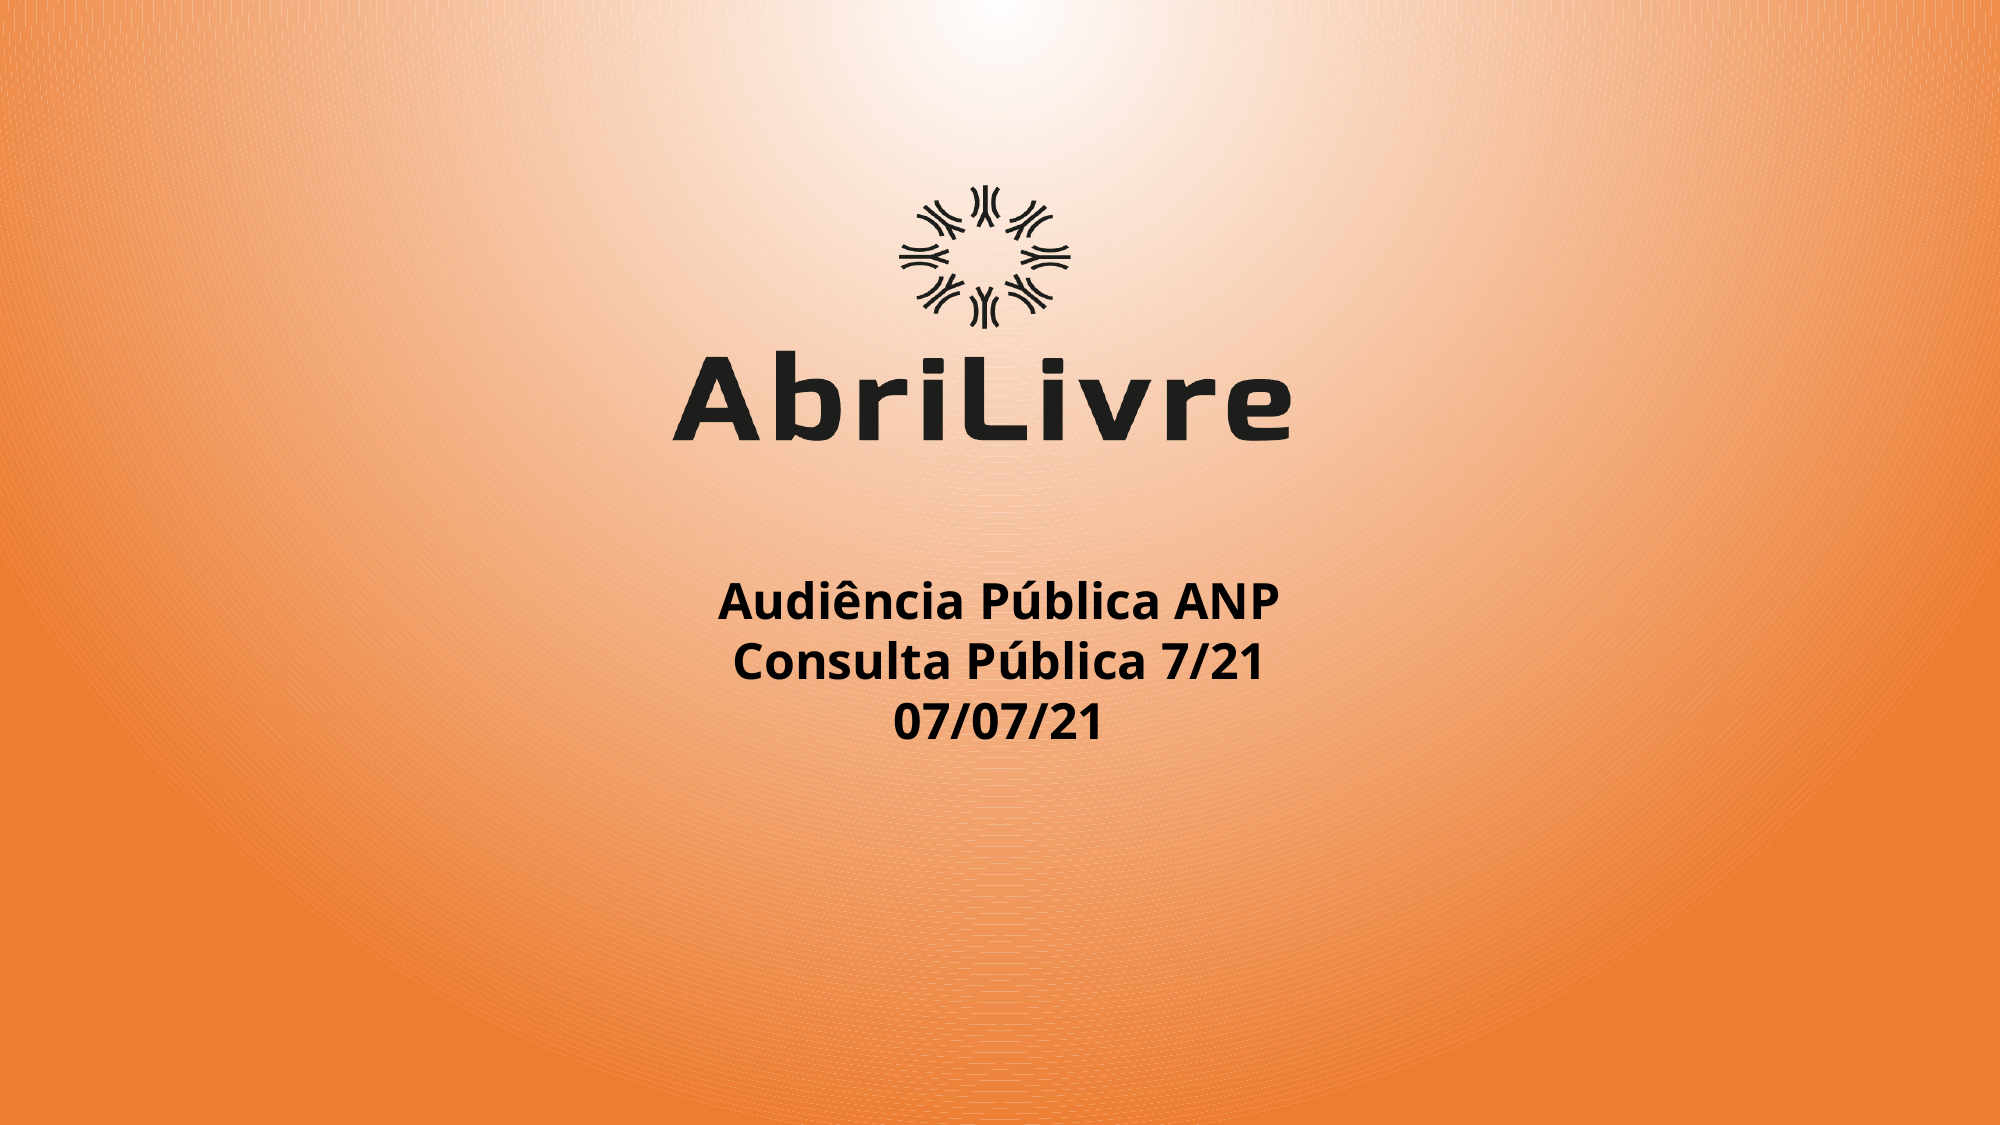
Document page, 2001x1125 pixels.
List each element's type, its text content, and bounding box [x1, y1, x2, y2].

text_box Audiência Pública ANP Consulta Pública 7/21 07/07/21 [703, 562, 1297, 758]
picture [667, 185, 1302, 473]
